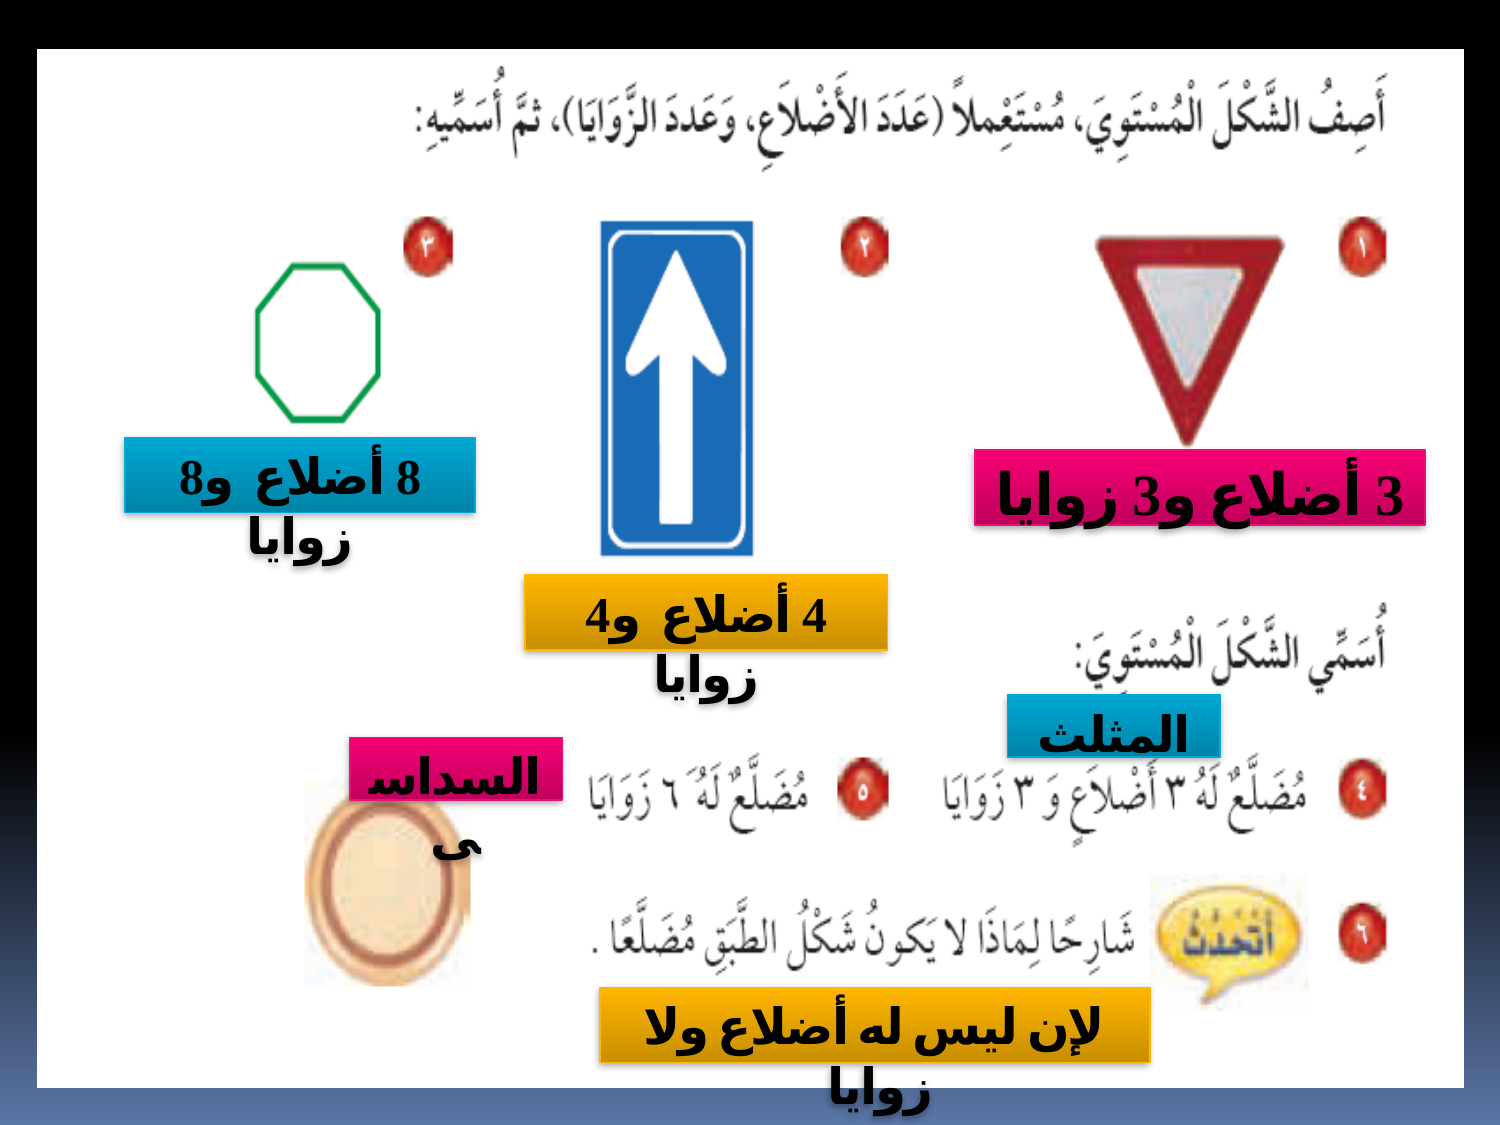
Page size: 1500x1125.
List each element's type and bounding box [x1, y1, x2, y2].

picture [37, 49, 1465, 1088]
